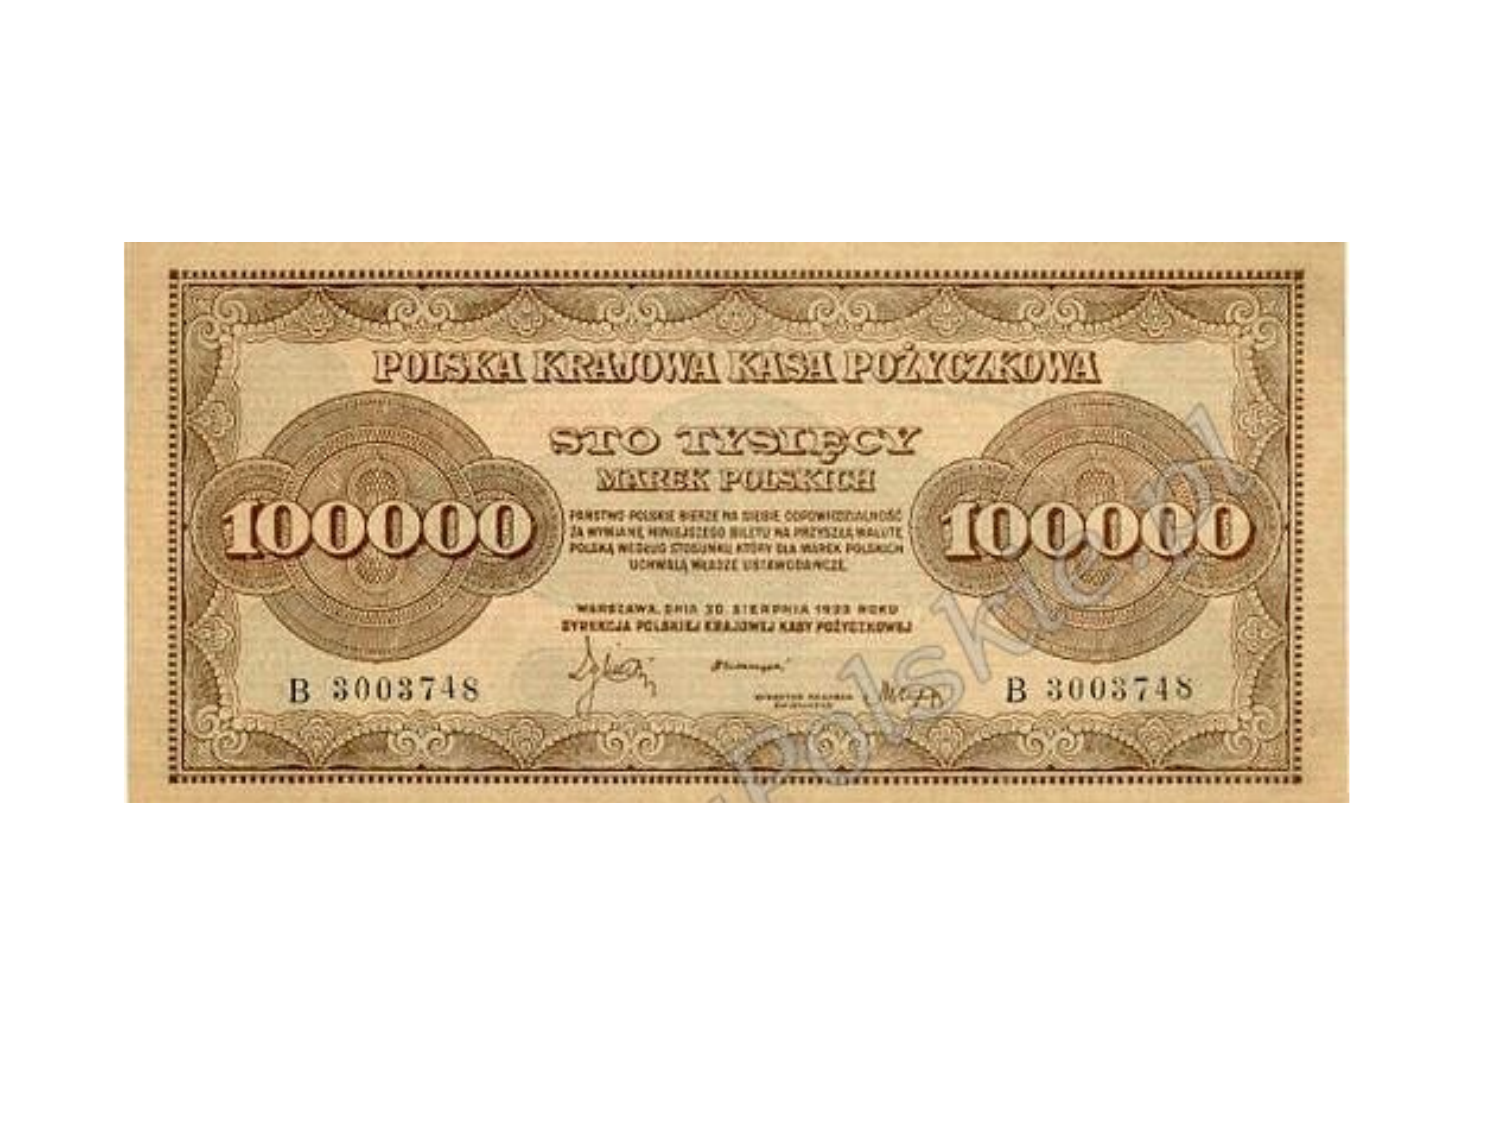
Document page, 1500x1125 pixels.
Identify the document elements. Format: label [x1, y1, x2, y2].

picture [123, 242, 1350, 803]
